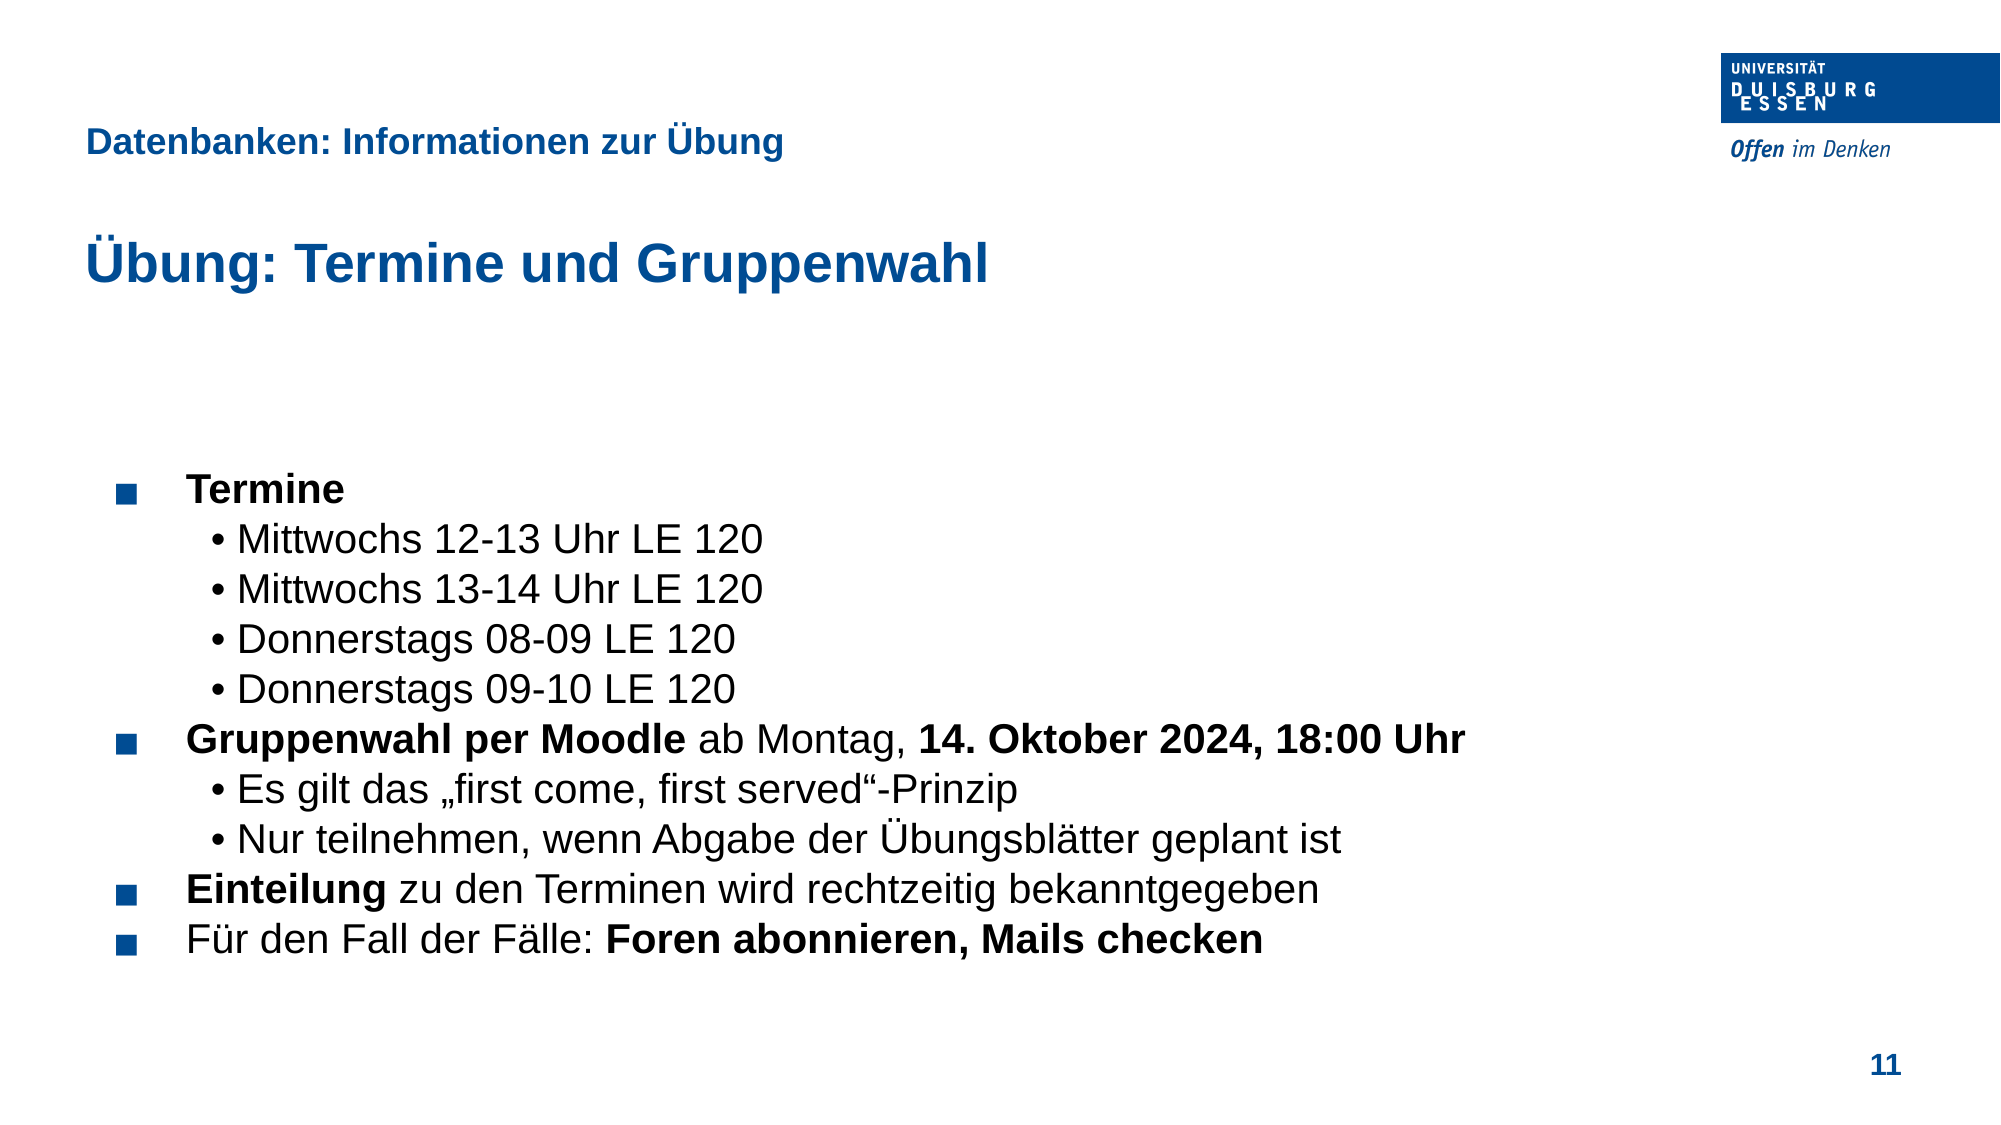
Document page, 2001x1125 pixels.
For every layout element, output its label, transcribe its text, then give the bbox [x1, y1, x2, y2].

picture [1721, 53, 2000, 162]
list Datenbanken: Informationen zur Übung [85, 122, 1694, 163]
list Übung: Termine und Gruppenwahl [85, 227, 1694, 303]
list Termine • Mittwochs 12-13 Uhr LE 120 • Mittwochs 13-14 Uhr LE 120 • Donnerstags 08-09 LE 120 • Donnerstags 09-10 LE 120 Gruppenwahl per Moodle ab Montag, 14. Oktober 2024, 18:00 Uhr • Es gilt das „first come, first served“-Prinzip • Nur teilnehmen, wenn Abgabe der Übungsblätter geplant ist Einteilung zu den Terminen wird rechtzeitig bekanntgegeben Für den Fall der Fälle: Foren abonnieren, Mails checken [85, 454, 1821, 981]
slide_number 11 [1677, 1039, 1914, 1081]
